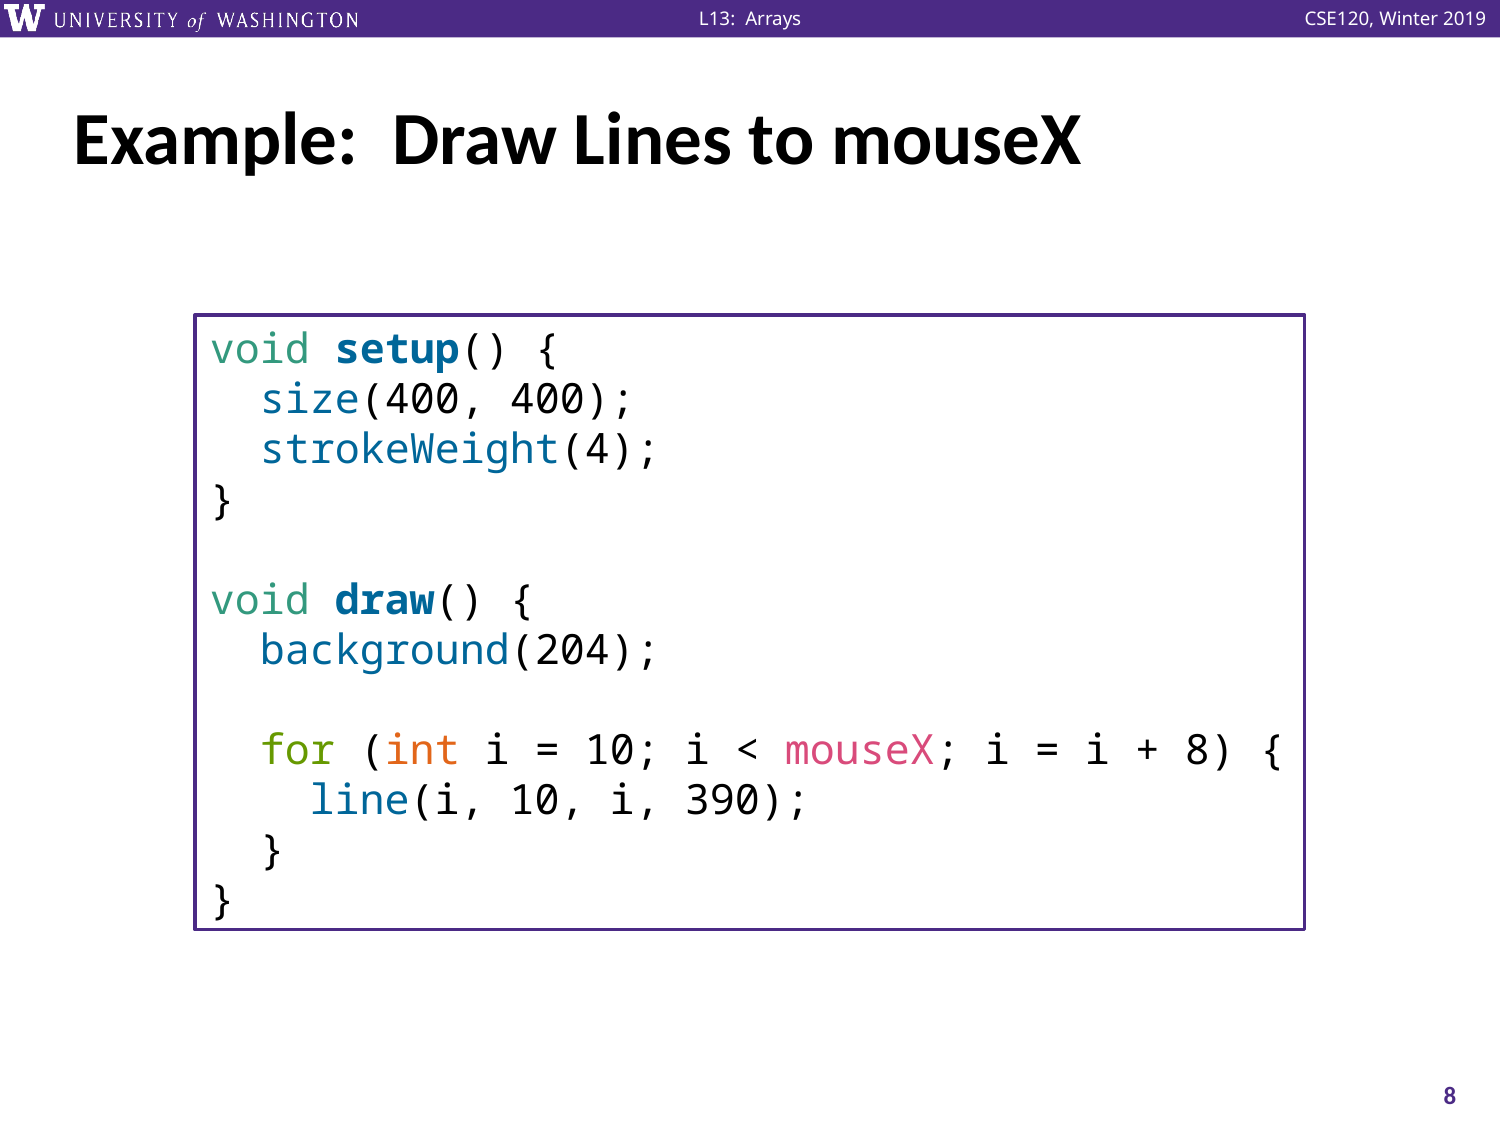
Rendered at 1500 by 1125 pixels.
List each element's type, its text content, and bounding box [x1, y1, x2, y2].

text_box void setup() { size(400, 400); strokeWeight(4); } void draw() { background(204); for (int i = 10; i < mouseX; i = i + 8) { line(i, 10, i, 390); } } [194, 314, 1305, 930]
title Example: Draw Lines to mouseX [58, 71, 1438, 198]
slide_number 8 [1400, 1065, 1500, 1125]
picture [4, 4, 358, 32]
